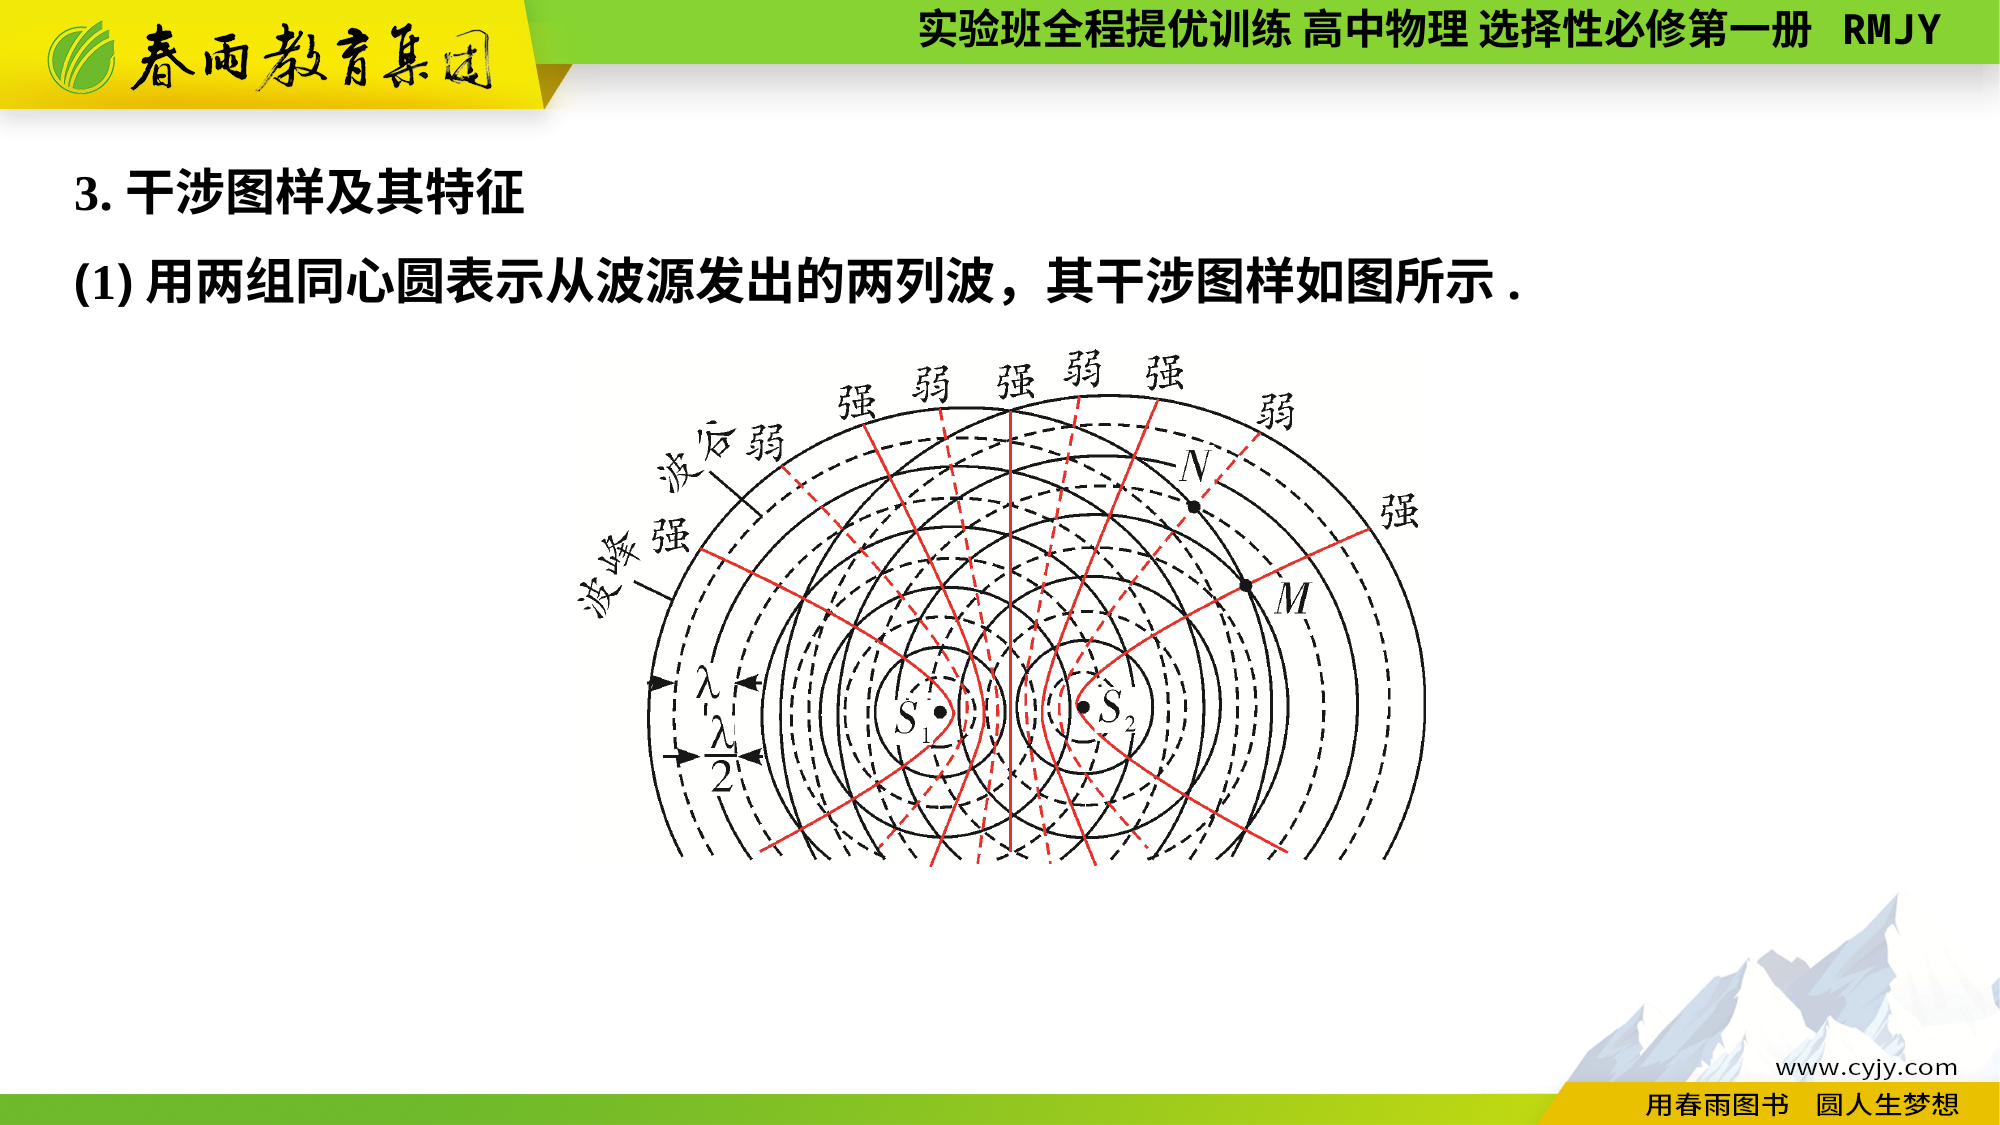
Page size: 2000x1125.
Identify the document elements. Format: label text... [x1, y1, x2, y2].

list 3.干涉图样及其特征 (1)用两组同心圆表示从波源发出的两列波，其干涉图样如图所示. [59, 122, 1944, 308]
picture [0, 0, 2000, 1125]
